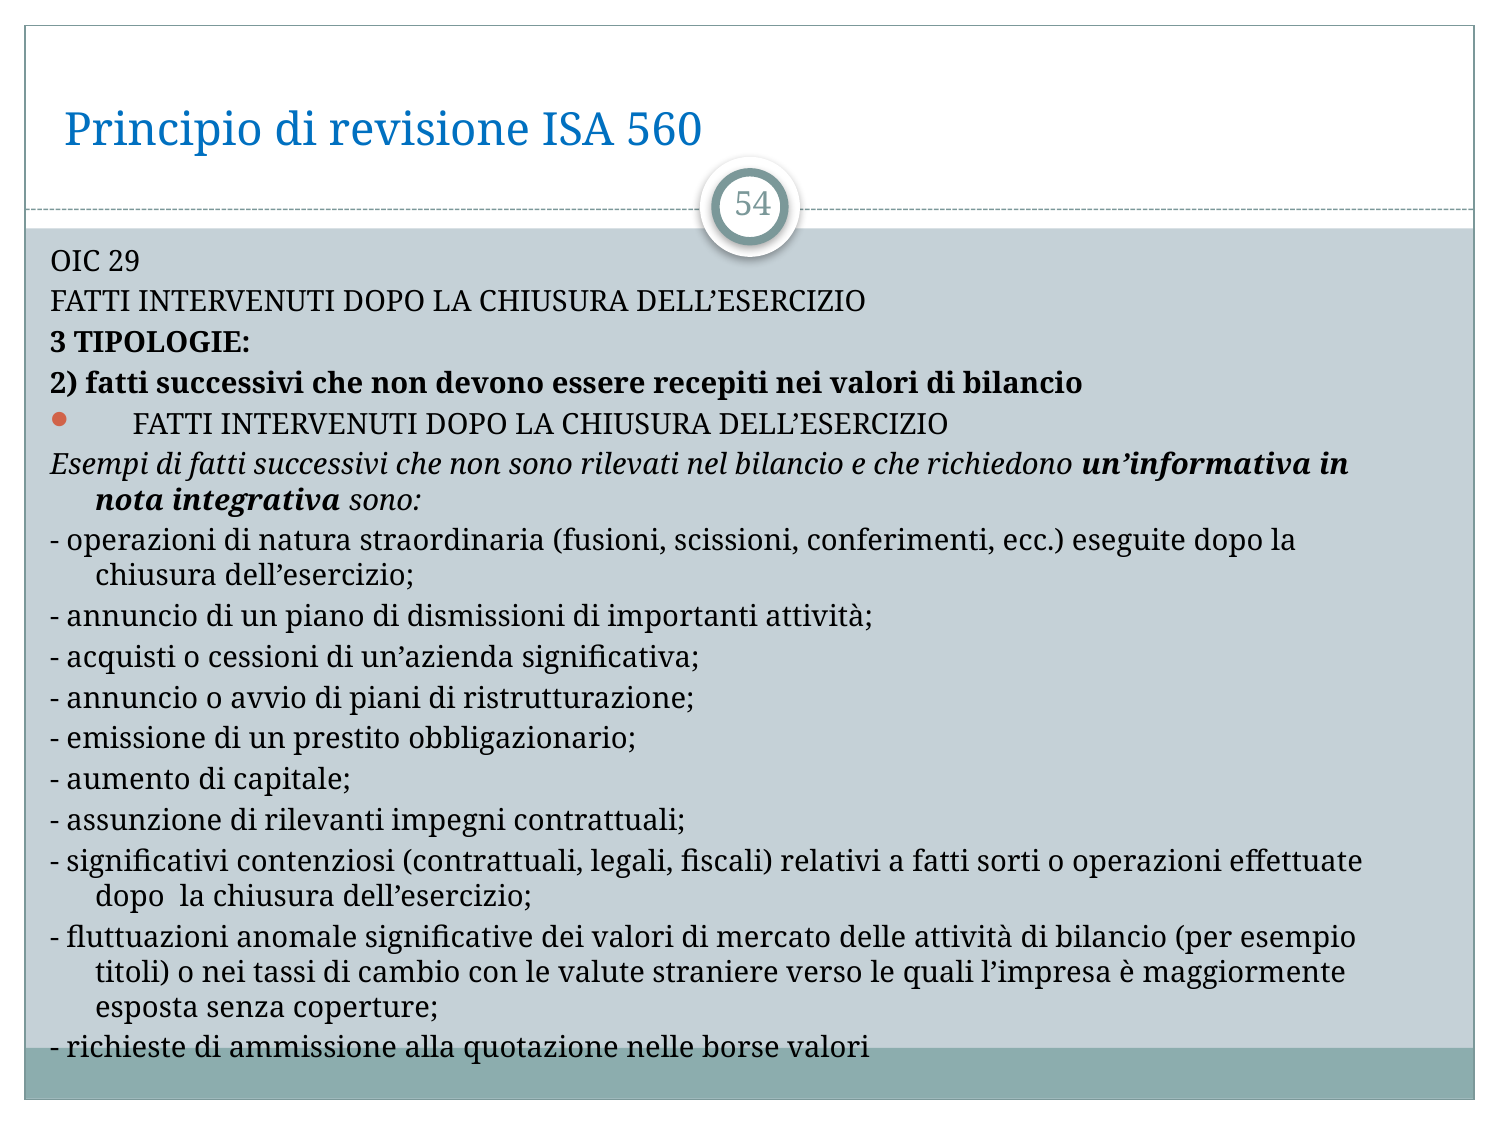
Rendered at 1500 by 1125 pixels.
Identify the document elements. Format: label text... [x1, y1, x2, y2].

list OIC 29 FATTI INTERVENUTI DOPO LA CHIUSURA DELL’ESERCIZIO 3 TIPOLOGIE: 2) fatti successivi che non devono essere recepiti nei valori di bilancio FATTI INTERVENUTI DOPO LA CHIUSURA DELL’ESERCIZIO Esempi di fatti successivi che non sono rilevati nel bilancio e che richiedono un’informativa in nota integrativa sono: - operazioni di natura straordinaria (fusioni, scissioni, conferimenti, ecc.) eseguite dopo la chiusura dell’esercizio; - annuncio di un piano di dismissioni di importanti attività; - acquisti o cessioni di un’azienda significativa; - annuncio o avvio di piani di ristrutturazione; - emissione di un prestito obbligazionario; - aumento di capitale; - assunzione di rilevanti impegni contrattuali; - significativi contenziosi (contrattuali, legali, fiscali) relativi a fatti sorti o operazioni effettuate dopo la chiusura dell’esercizio; - fluttuazioni anomale significative dei valori di mercato delle attività di bilancio (per esempio titoli) o nei tassi di cambio con le valute straniere verso le quali l’impresa è maggiormente esposta senza coperture; - richieste di ammissione alla quotazione nelle borse valori [35, 234, 1431, 985]
slide_number 54 [715, 168, 791, 241]
title Principio di revisione ISA 560 [49, 37, 1450, 162]
